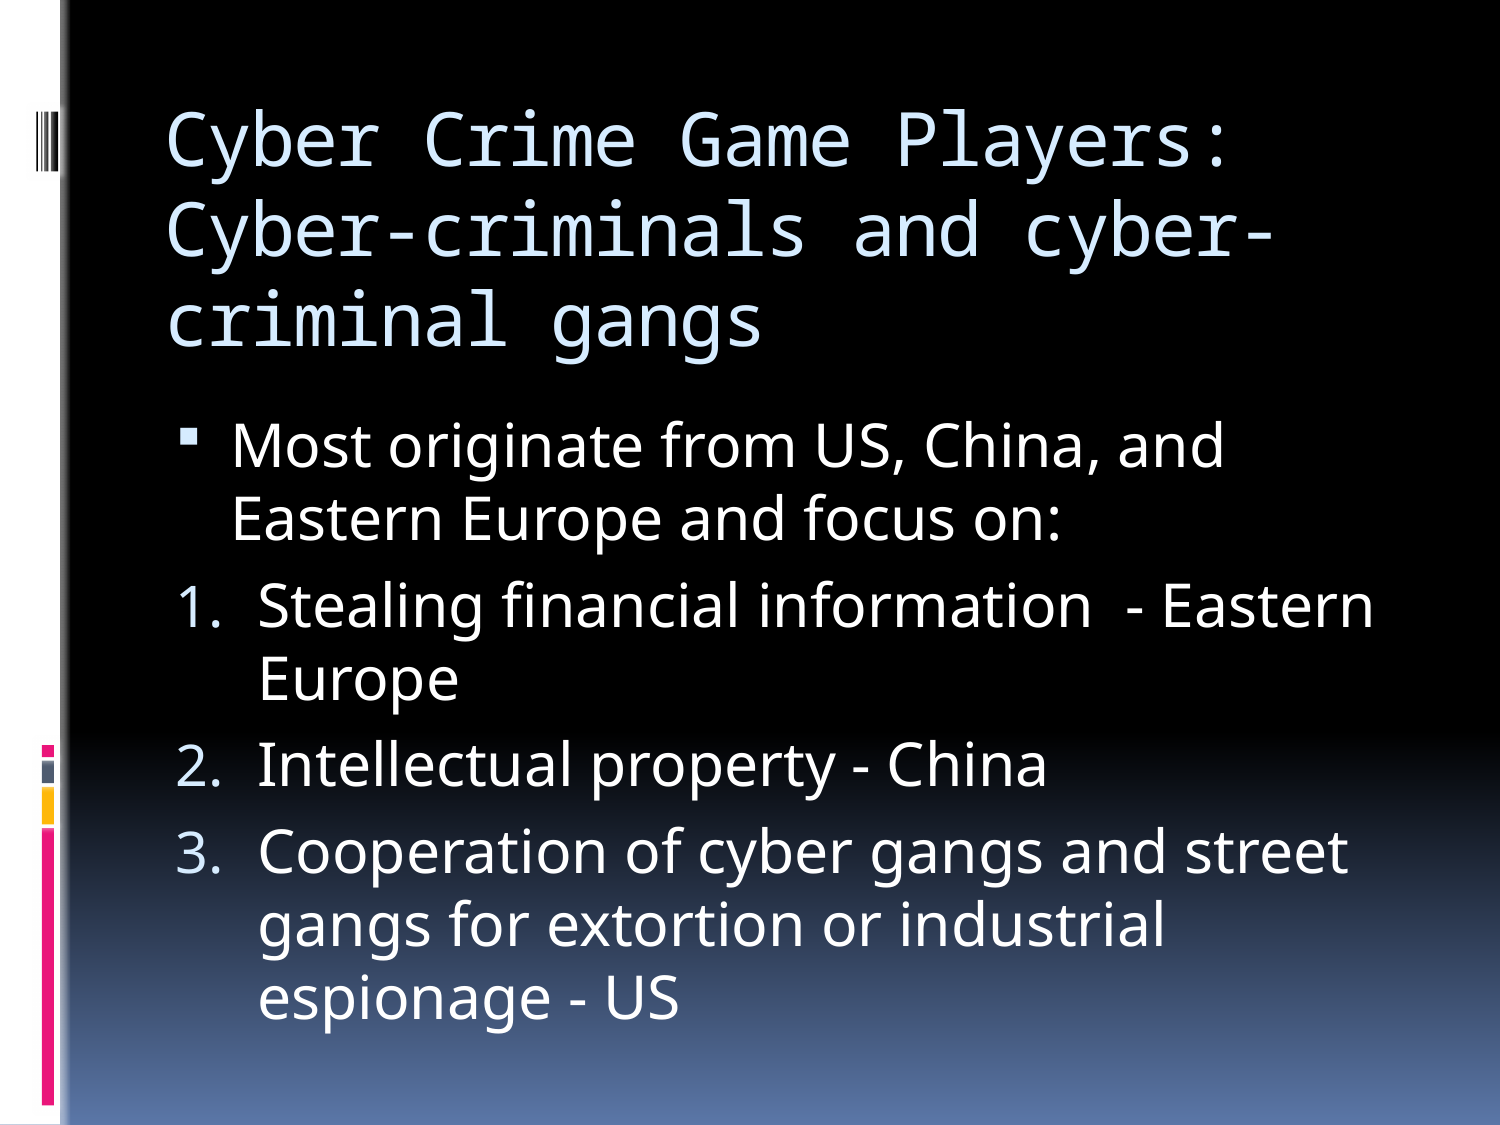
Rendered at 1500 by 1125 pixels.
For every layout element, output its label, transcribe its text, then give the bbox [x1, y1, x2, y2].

title Cyber Crime Game Players: Cyber-criminals and cyber-criminal gangs [150, 83, 1425, 399]
list Most originate from US, China, and Eastern Europe and focus on: Stealing financial information - Eastern Europe Intellectual property - China Cooperation of cyber gangs and street gangs for extortion or industrial espionage - US [150, 399, 1425, 1043]
